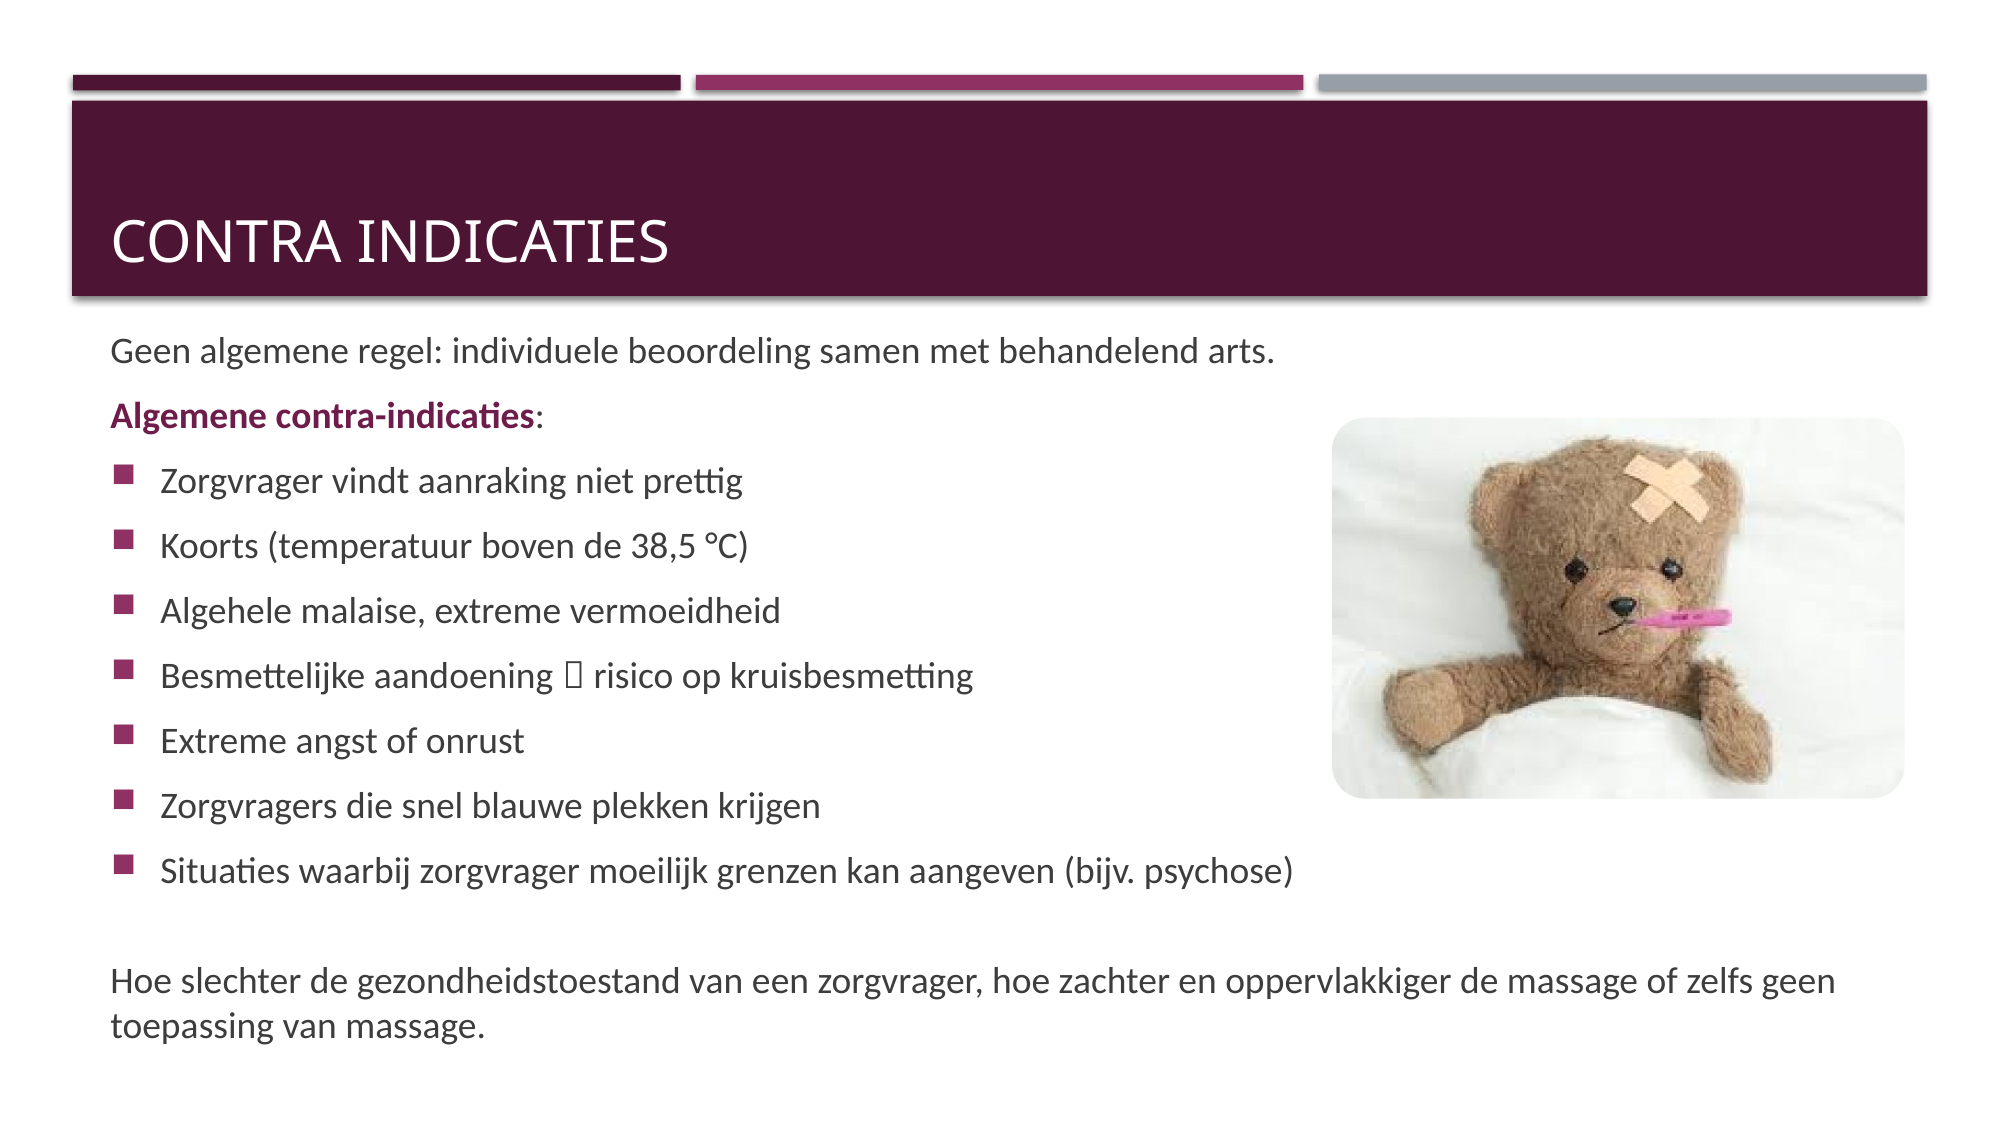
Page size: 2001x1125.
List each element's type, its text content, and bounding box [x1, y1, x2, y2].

picture [1331, 417, 1906, 800]
title Contra indicaties [95, 115, 1905, 282]
list Geen algemene regel: individuele beoordeling samen met behandelend arts. Algemene contra-indicaties: Zorgvrager vindt aanraking niet prettig Koorts (temperatuur boven de 38,5 °C) Algehele malaise, extreme vermoeidheid Besmettelijke aandoening  risico op kruisbesmetting Extreme angst of onrust Zorgvragers die snel blauwe plekken krijgen Situaties waarbij zorgvrager moeilijk grenzen kan aangeven (bijv. psychose) Hoe slechter de gezondheidstoestand van een zorgvrager, hoe zachter en oppervlakkiger de massage of zelfs geen toepassing van massage. [95, 344, 1905, 1088]
